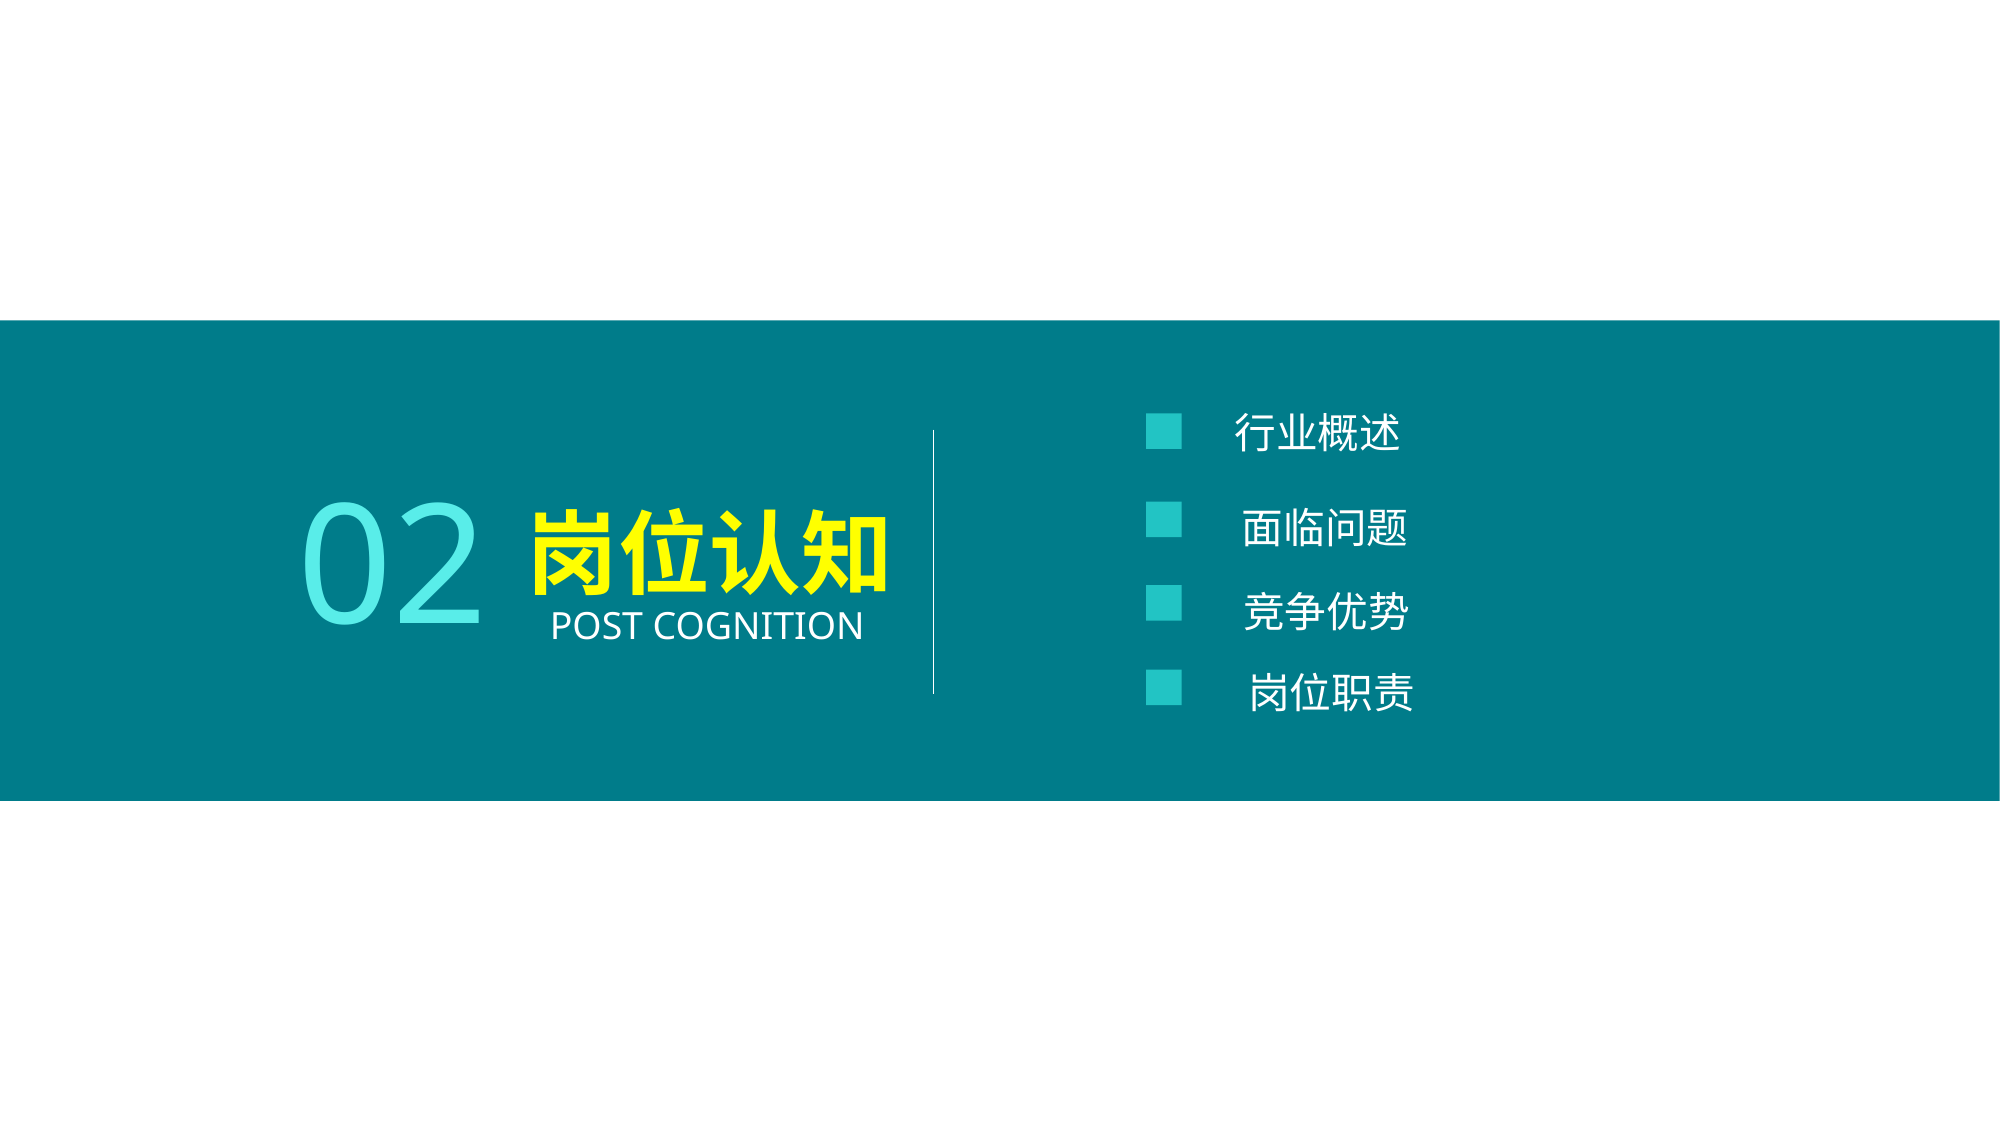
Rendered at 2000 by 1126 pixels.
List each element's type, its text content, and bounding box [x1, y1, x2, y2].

text_box 面临问题 [1226, 469, 1534, 560]
text_box [1144, 583, 1184, 623]
text_box 岗位职责 [1233, 634, 1541, 725]
text_box [0, 318, 2000, 803]
text_box [1144, 667, 1184, 707]
text_box [1144, 411, 1184, 451]
text_box POST COGNITION [535, 572, 890, 655]
text_box 岗位认知 [511, 433, 919, 613]
text_box 02 [282, 449, 503, 665]
text_box [1144, 500, 1184, 539]
text_box 行业概述 [1219, 374, 1527, 465]
text_box 竞争优势 [1228, 553, 1536, 644]
